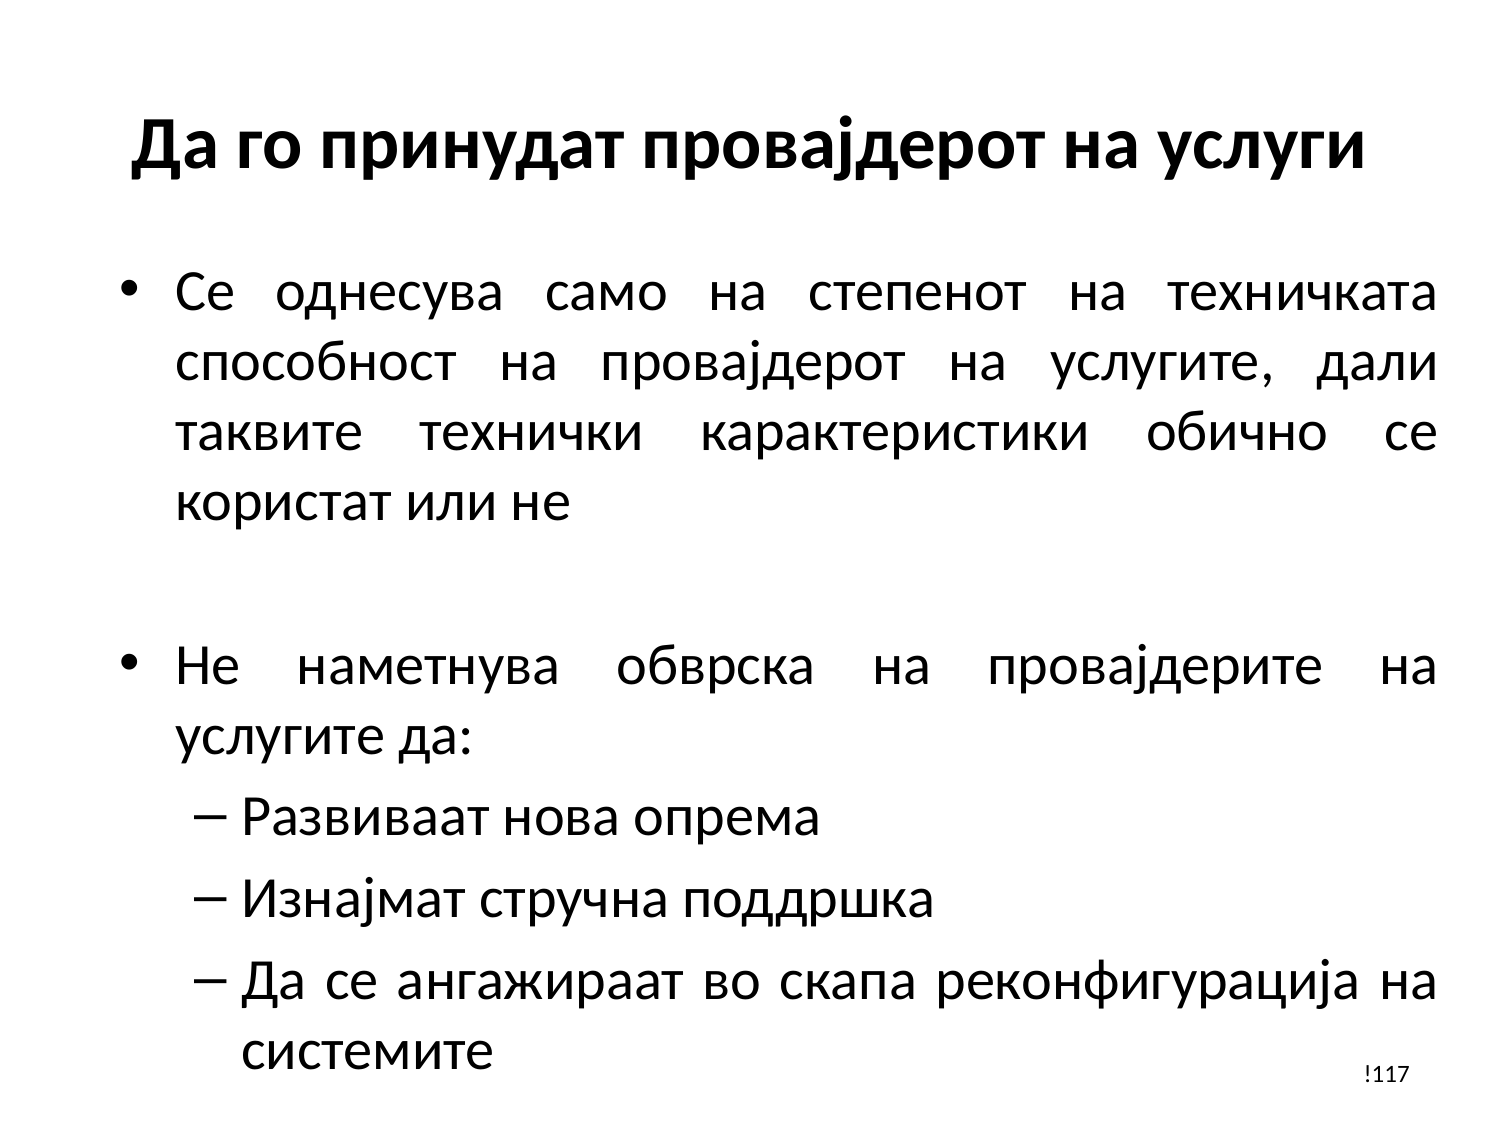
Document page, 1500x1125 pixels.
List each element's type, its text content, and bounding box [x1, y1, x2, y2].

list Се однесува само на степенот на техничката способност на провајдерот на услугите, дали таквите технички карактеристики обично се користат или не Не наметнува обврска на провајдерите на услугите да: Развиваат нова опрема Изнајмат стручна поддршка Да се ангажираат во скапа реконфигурација на системите [103, 244, 1455, 988]
slide_number !117 [1074, 1042, 1425, 1103]
title Да го принудат провајдерот на услуги [74, 44, 1426, 233]
